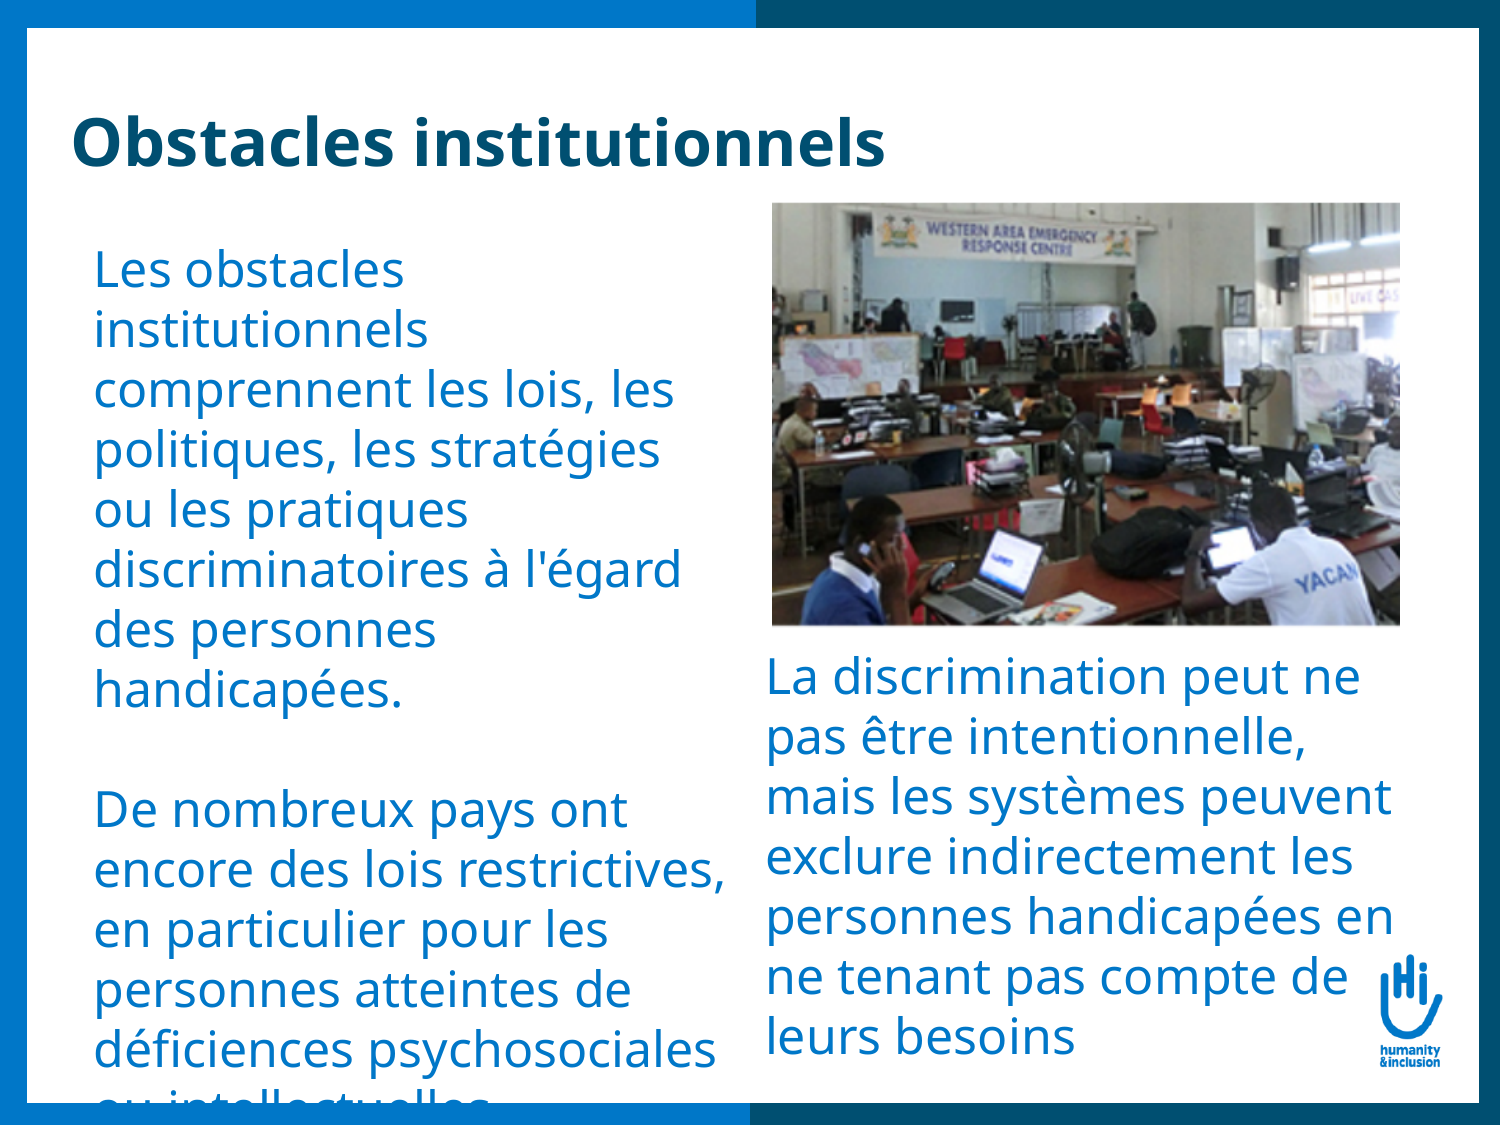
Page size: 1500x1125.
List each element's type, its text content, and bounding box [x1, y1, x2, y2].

picture [772, 200, 1400, 630]
text_box Les obstacles institutionnels comprennent les lois, les politiques, les stratégies ou les pratiques discriminatoires à l'égard des personnes handicapées. De nombreux pays ont encore des lois restrictives, en particulier pour les personnes atteintes de déficiences psychosociales ou intellectuelles [78, 230, 750, 1125]
picture [1369, 942, 1451, 1078]
text_box La discrimination peut ne pas être intentionnelle, mais les systèmes peuvent exclure indirectement les personnes handicapées en ne tenant pas compte de leurs besoins [750, 637, 1422, 1073]
title Obstacles institutionnels [58, 49, 1400, 231]
